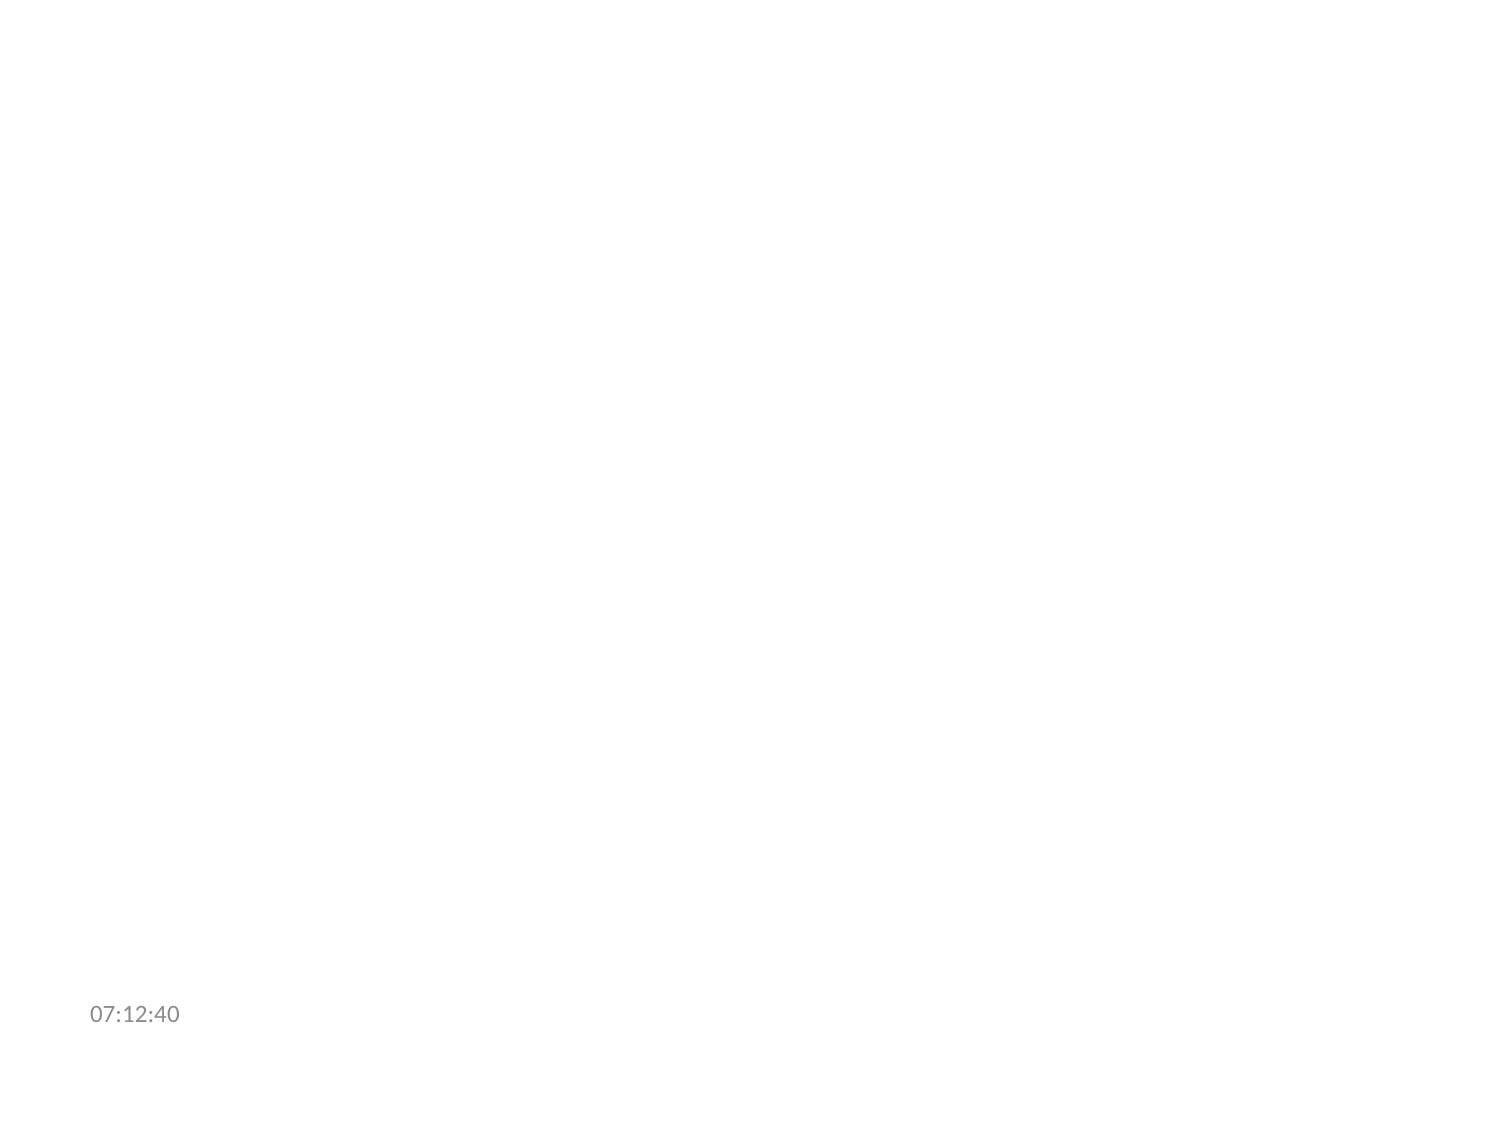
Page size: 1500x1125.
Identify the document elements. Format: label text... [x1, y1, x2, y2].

text_box 15:35:09 [75, 982, 425, 1043]
